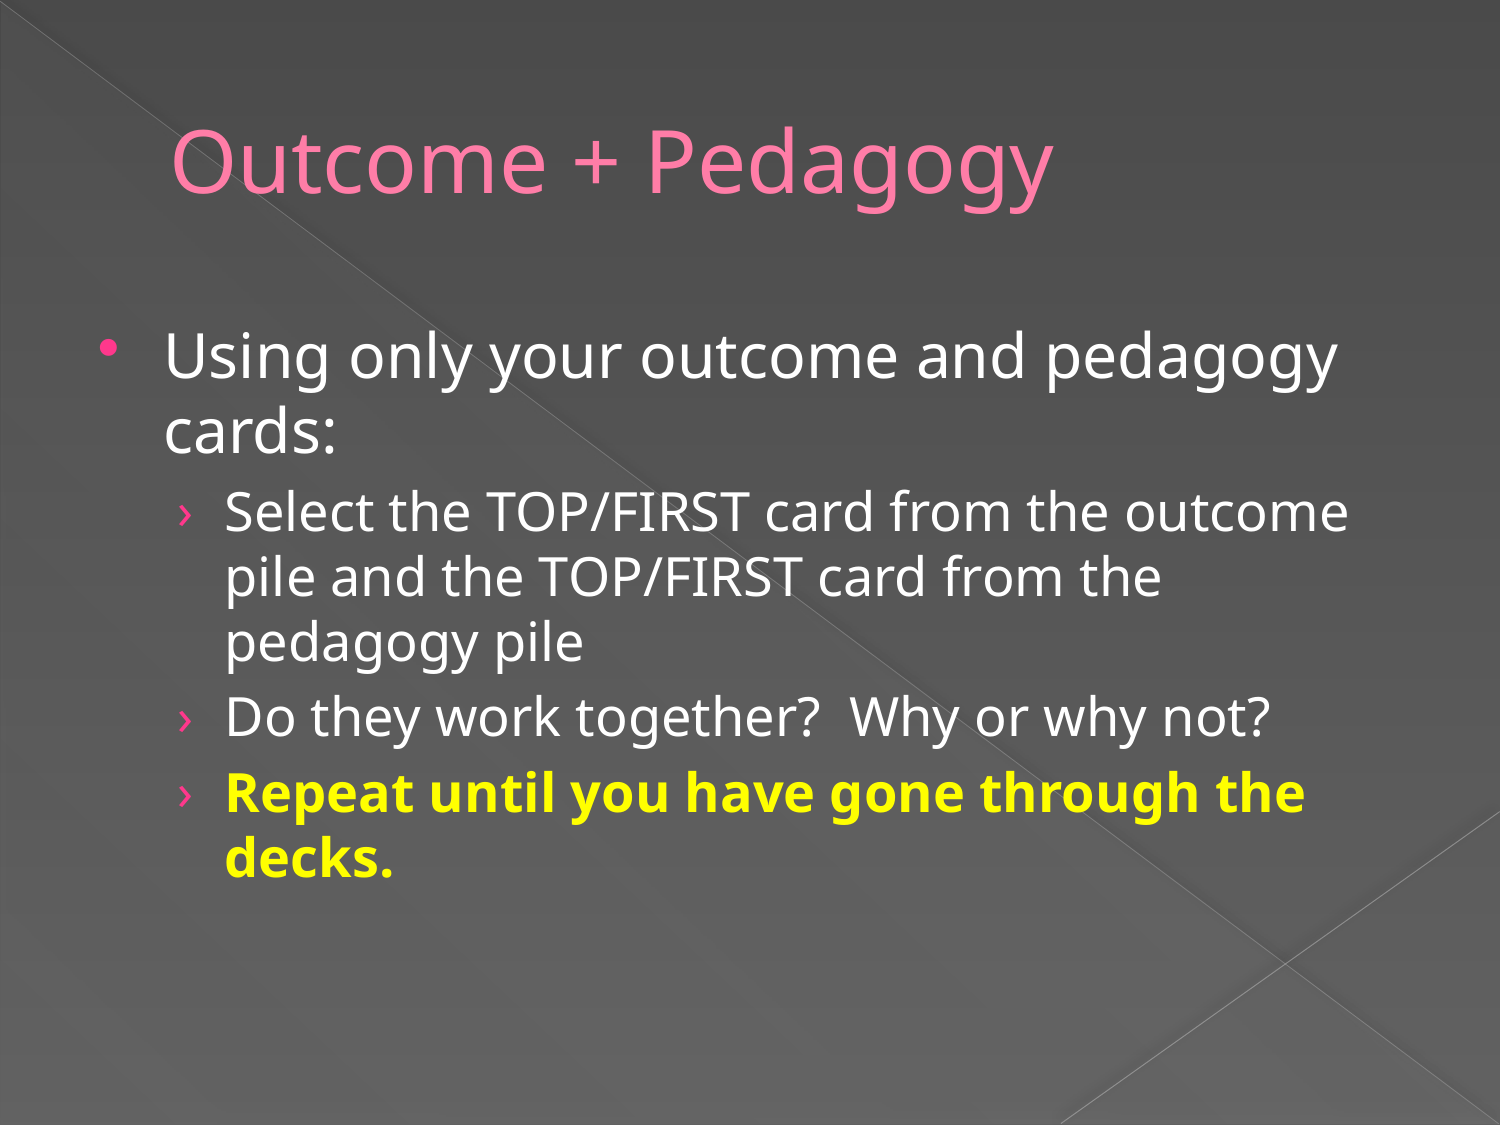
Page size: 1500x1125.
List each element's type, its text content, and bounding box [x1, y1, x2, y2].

list Using only your outcome and pedagogy cards: Select the TOP/FIRST card from the outcome pile and the TOP/FIRST card from the pedagogy pile Do they work together? Why or why not? Repeat until you have gone through the decks. [75, 308, 1425, 1059]
title Outcome + Pedagogy [75, 43, 1425, 274]
